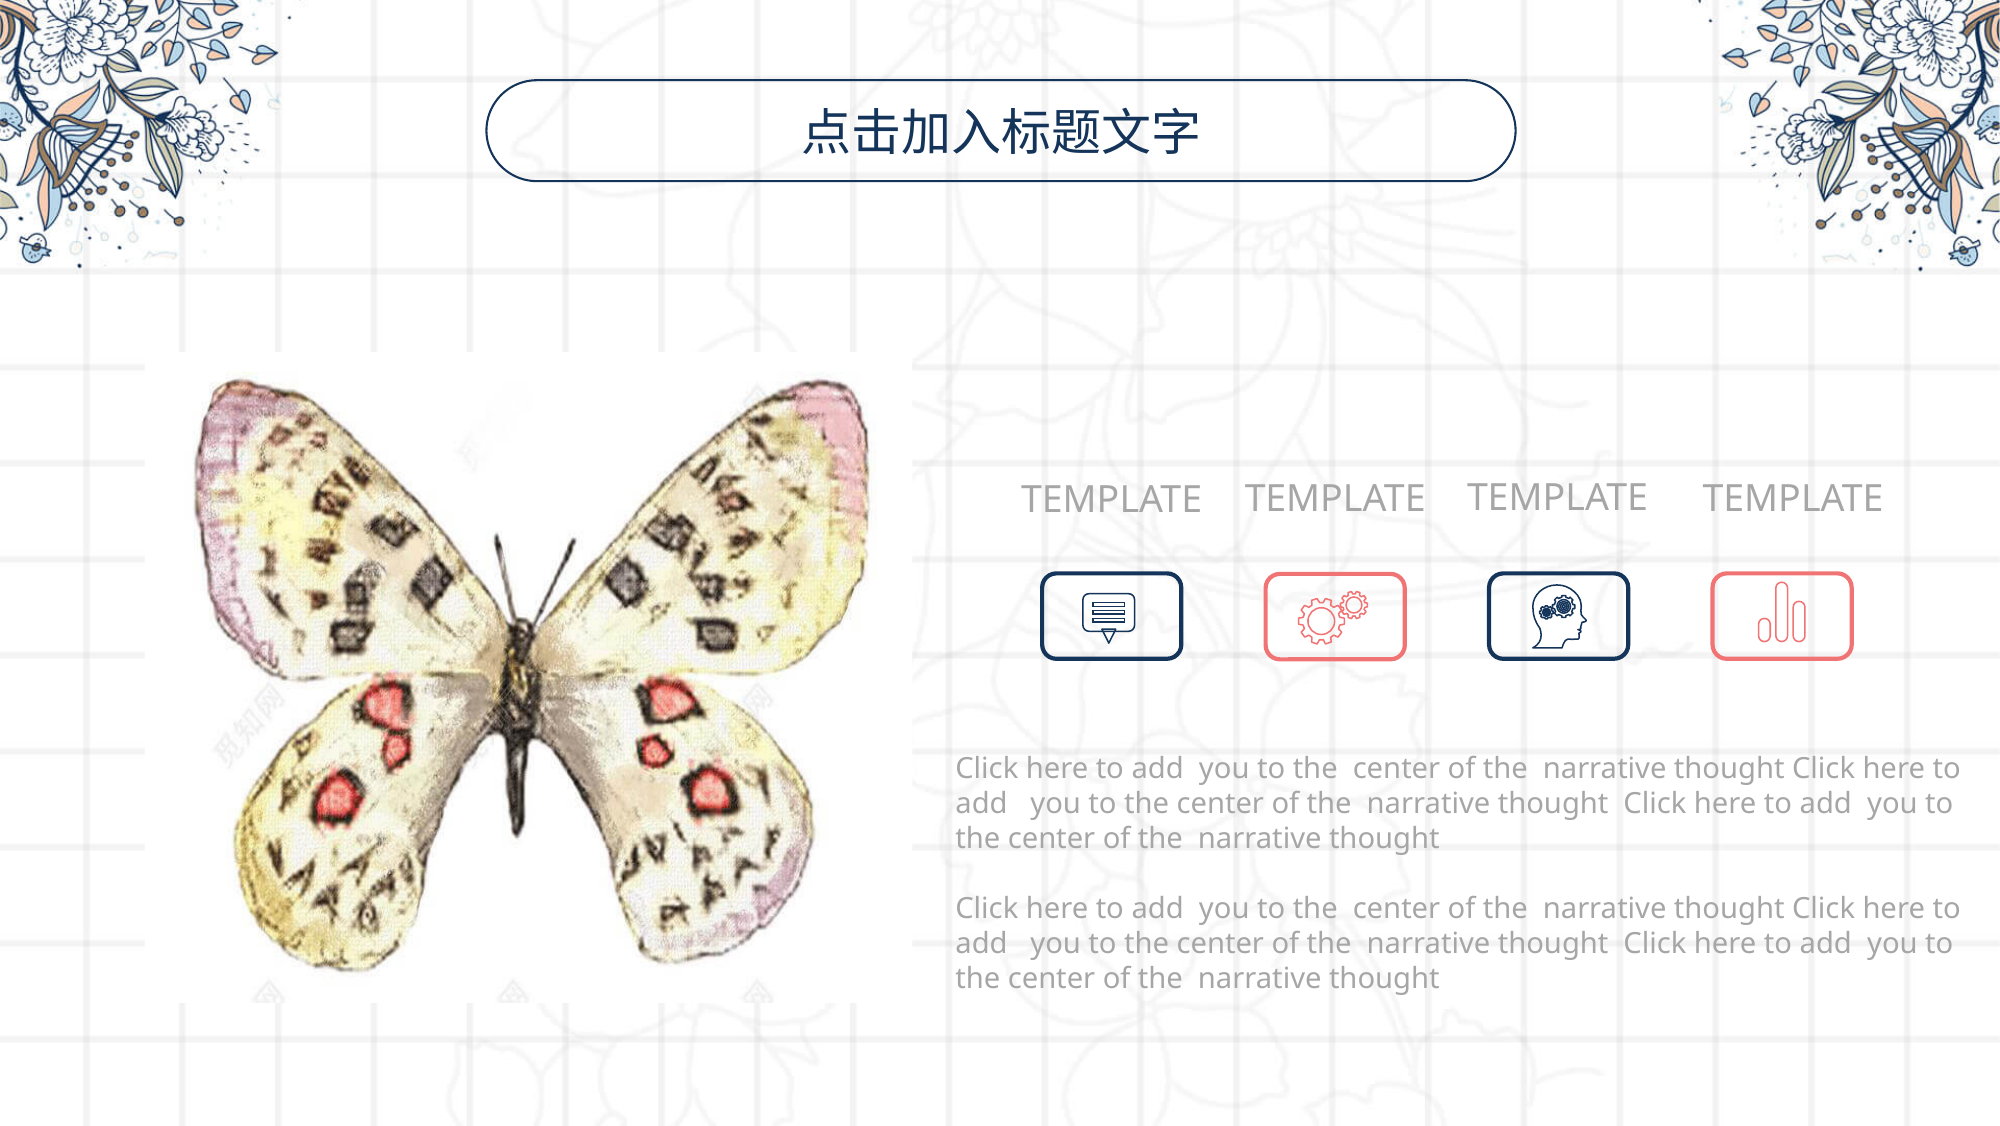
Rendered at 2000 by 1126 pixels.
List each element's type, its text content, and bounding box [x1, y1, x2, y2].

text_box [1298, 591, 1368, 645]
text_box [1082, 593, 1135, 644]
text_box [1263, 571, 1407, 662]
text_box TEMPLATE [1230, 466, 1441, 527]
text_box Click here to add you to the center of the narrative thought Click here to add you to the center of the narrative thought Click here to add you to the center of the narrative thought Click here to add you to the center of the narrative thought Click here to add you to the center of the narrative thought Click here to add you to the center of the narrative thought [940, 742, 1977, 1072]
text_box [142, 351, 914, 1005]
text_box [1486, 571, 1631, 661]
text_box [1040, 571, 1184, 661]
text_box TEMPLATE [1687, 466, 1899, 527]
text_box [428, 79, 1574, 182]
picture [0, 0, 2000, 1126]
text_box [1710, 571, 1854, 661]
text_box TEMPLATE [1452, 465, 1663, 526]
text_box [1532, 584, 1590, 649]
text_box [1758, 581, 1806, 642]
text_box TEMPLATE [1006, 467, 1217, 528]
